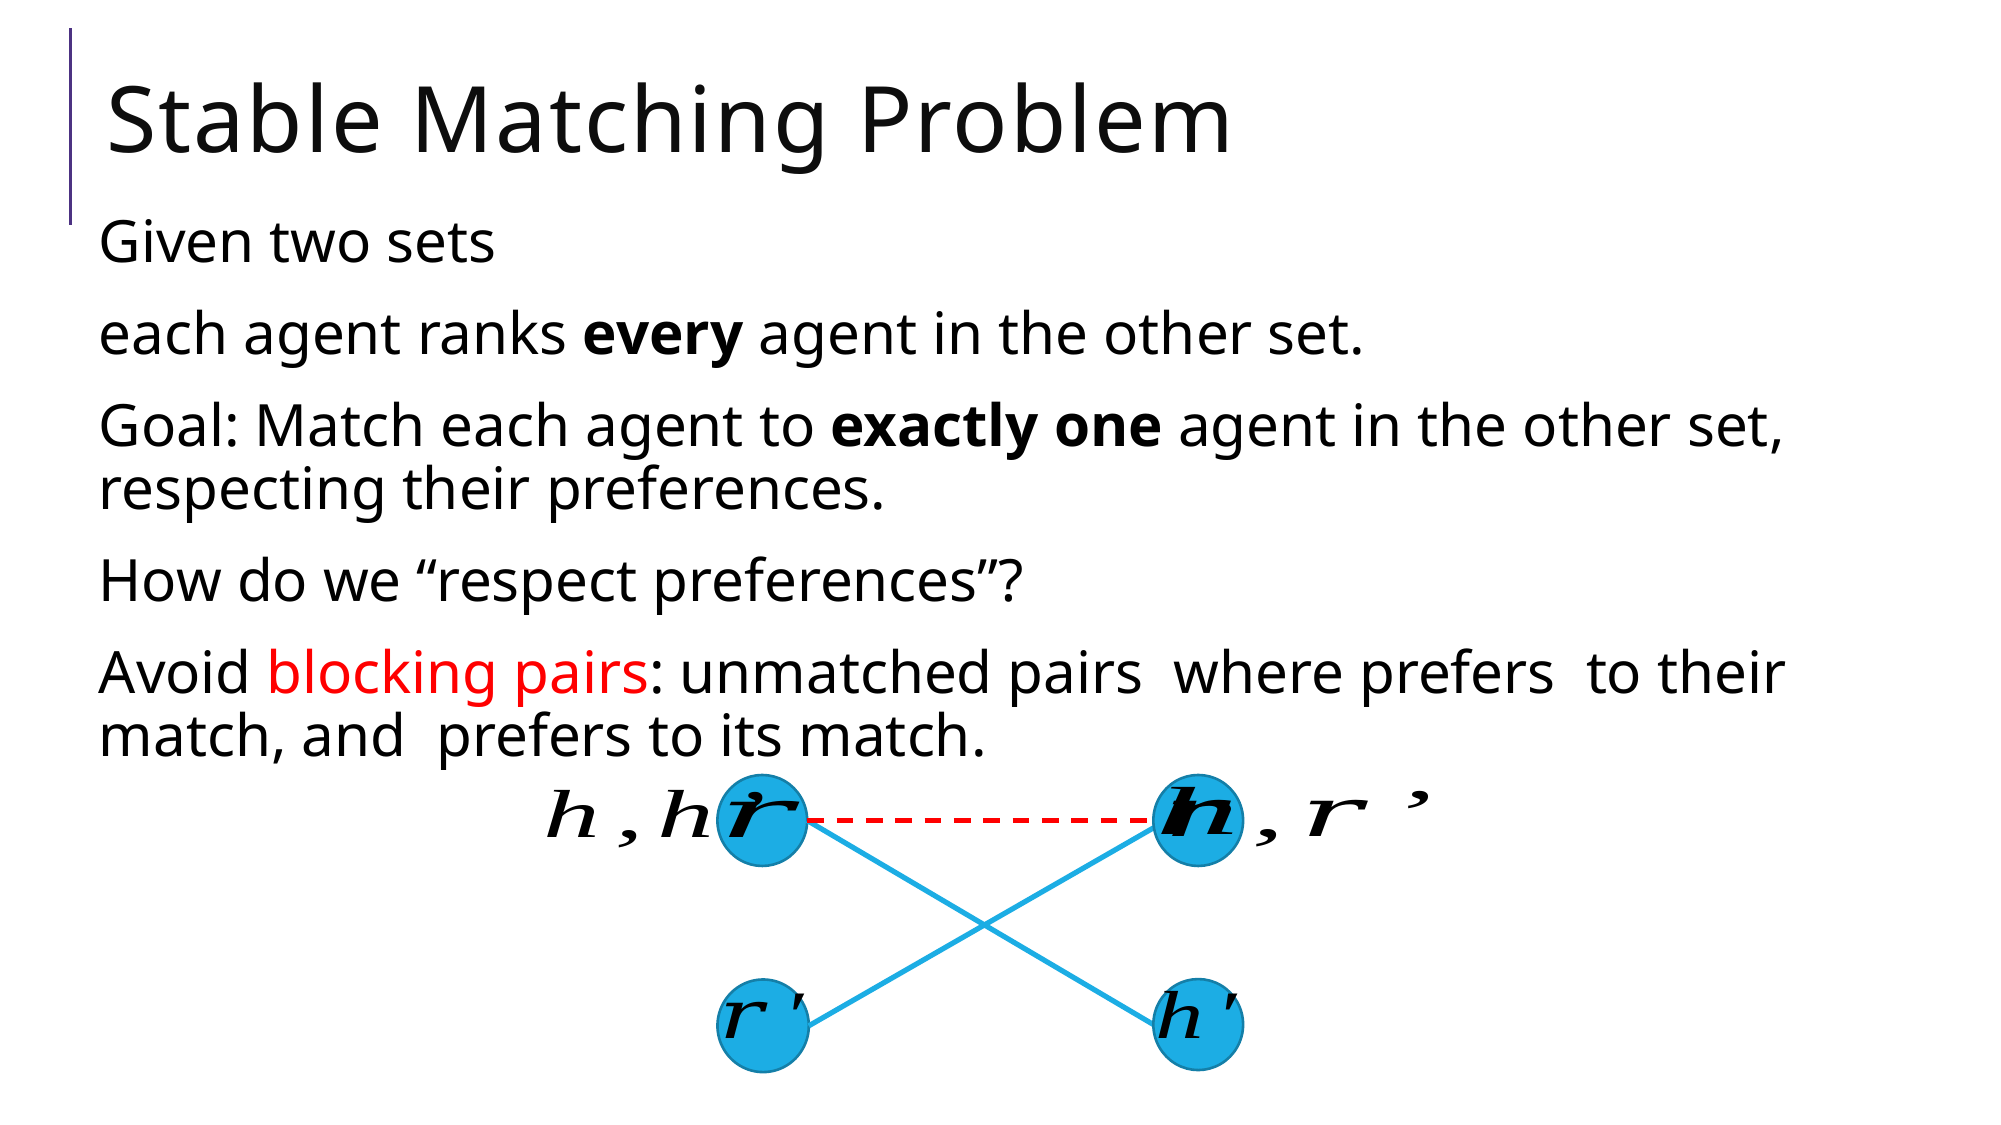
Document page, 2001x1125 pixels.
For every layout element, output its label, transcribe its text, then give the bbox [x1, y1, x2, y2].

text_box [543, 774, 1434, 1073]
title Stable Matching Problem [91, 43, 1698, 210]
